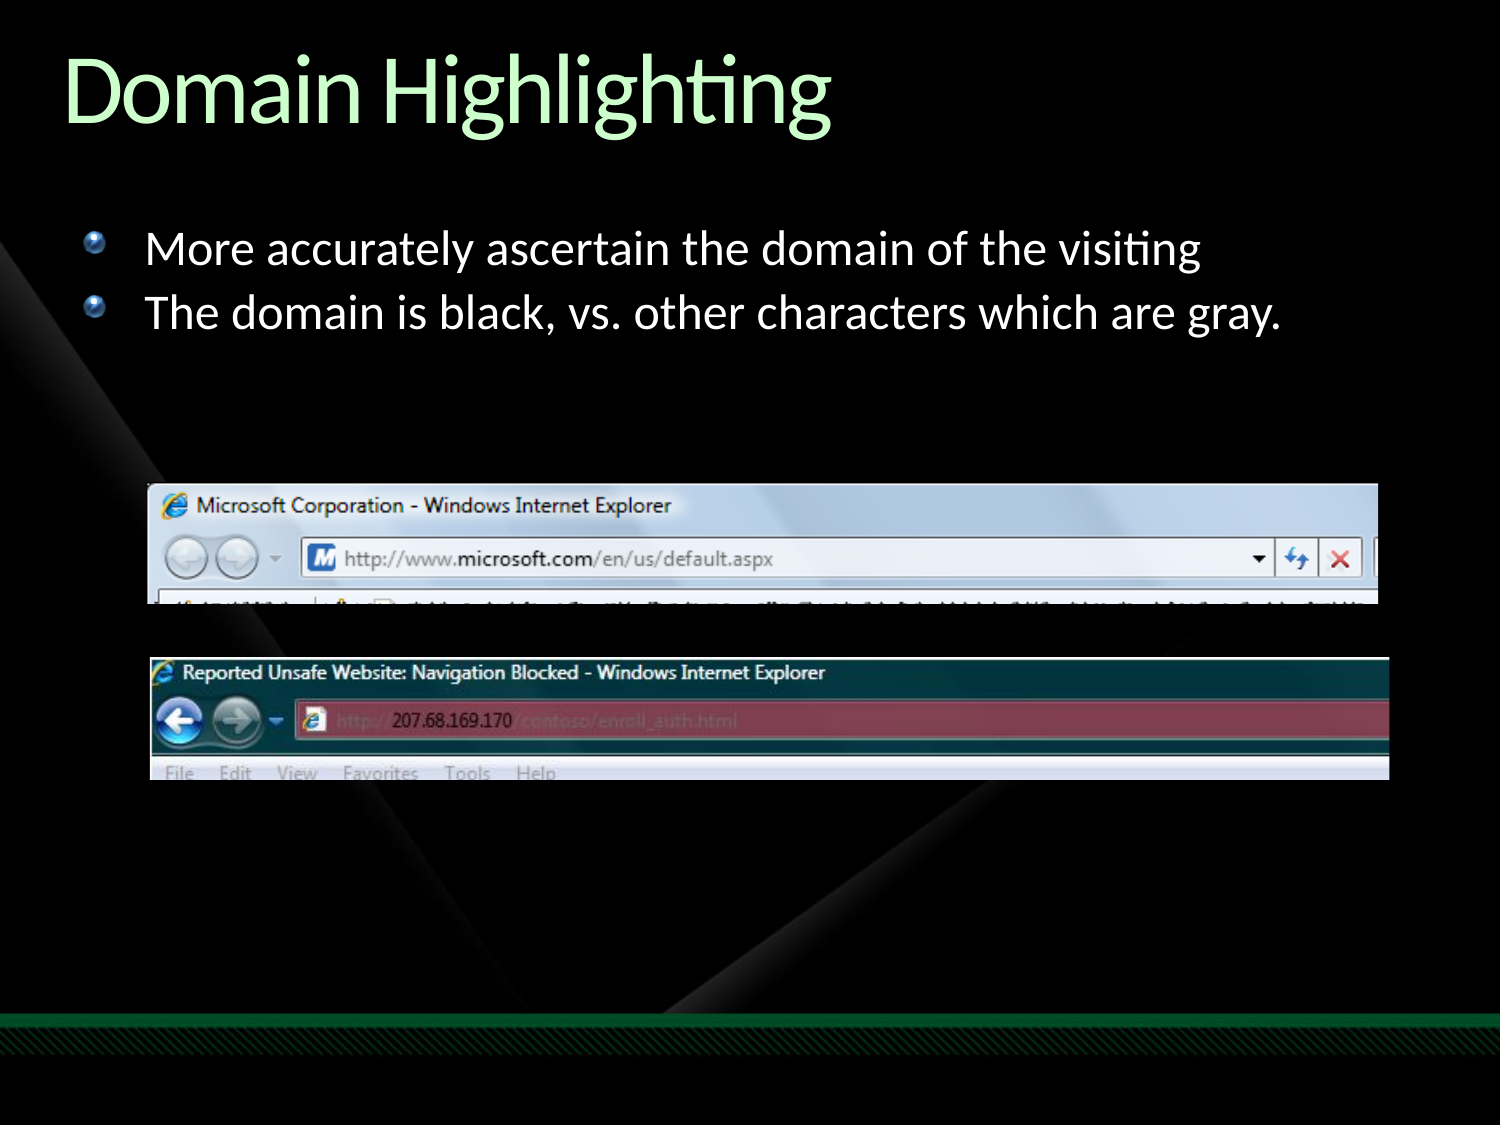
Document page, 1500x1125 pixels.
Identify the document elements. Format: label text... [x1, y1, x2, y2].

picture [0, 0, 1500, 1125]
title Domain Highlighting [62, 37, 1438, 147]
text_box More accurately ascertain the domain of the visiting The domain is black, vs. other characters which are gray. [64, 214, 1425, 408]
